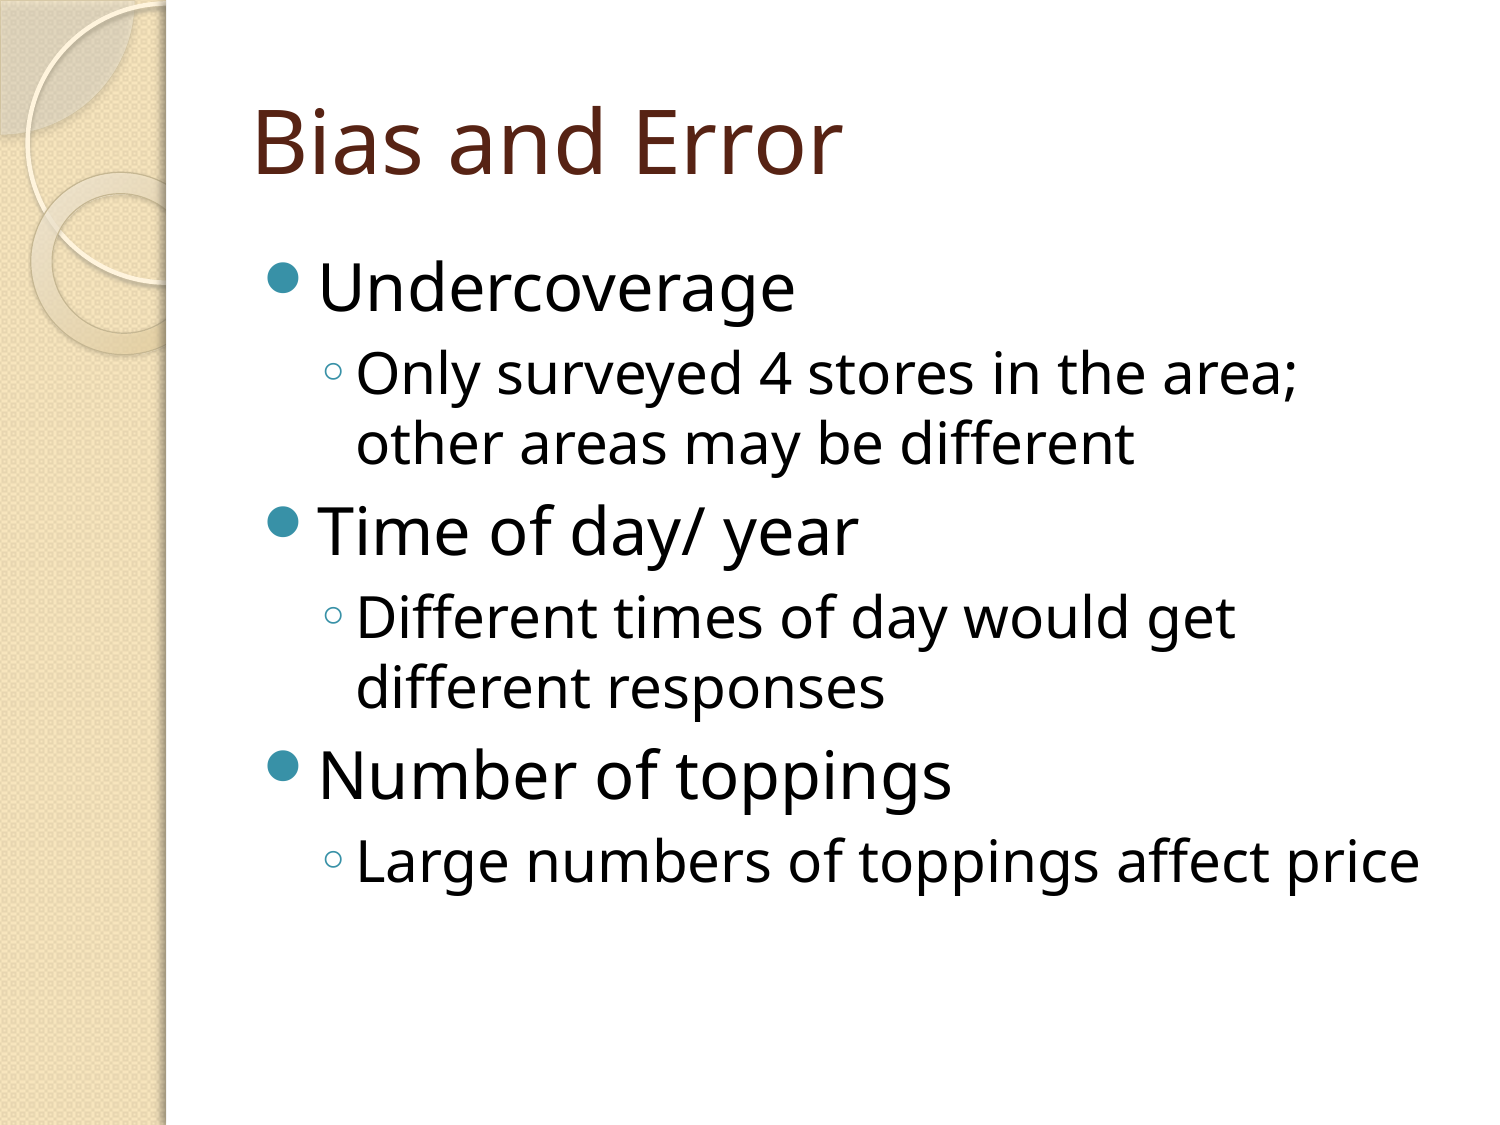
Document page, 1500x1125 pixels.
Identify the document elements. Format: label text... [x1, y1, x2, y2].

list Undercoverage Only surveyed 4 stores in the area; other areas may be different Time of day/ year Different times of day would get different responses Number of toppings Large numbers of toppings affect price [235, 237, 1466, 1025]
title Bias and Error [235, 45, 1466, 233]
